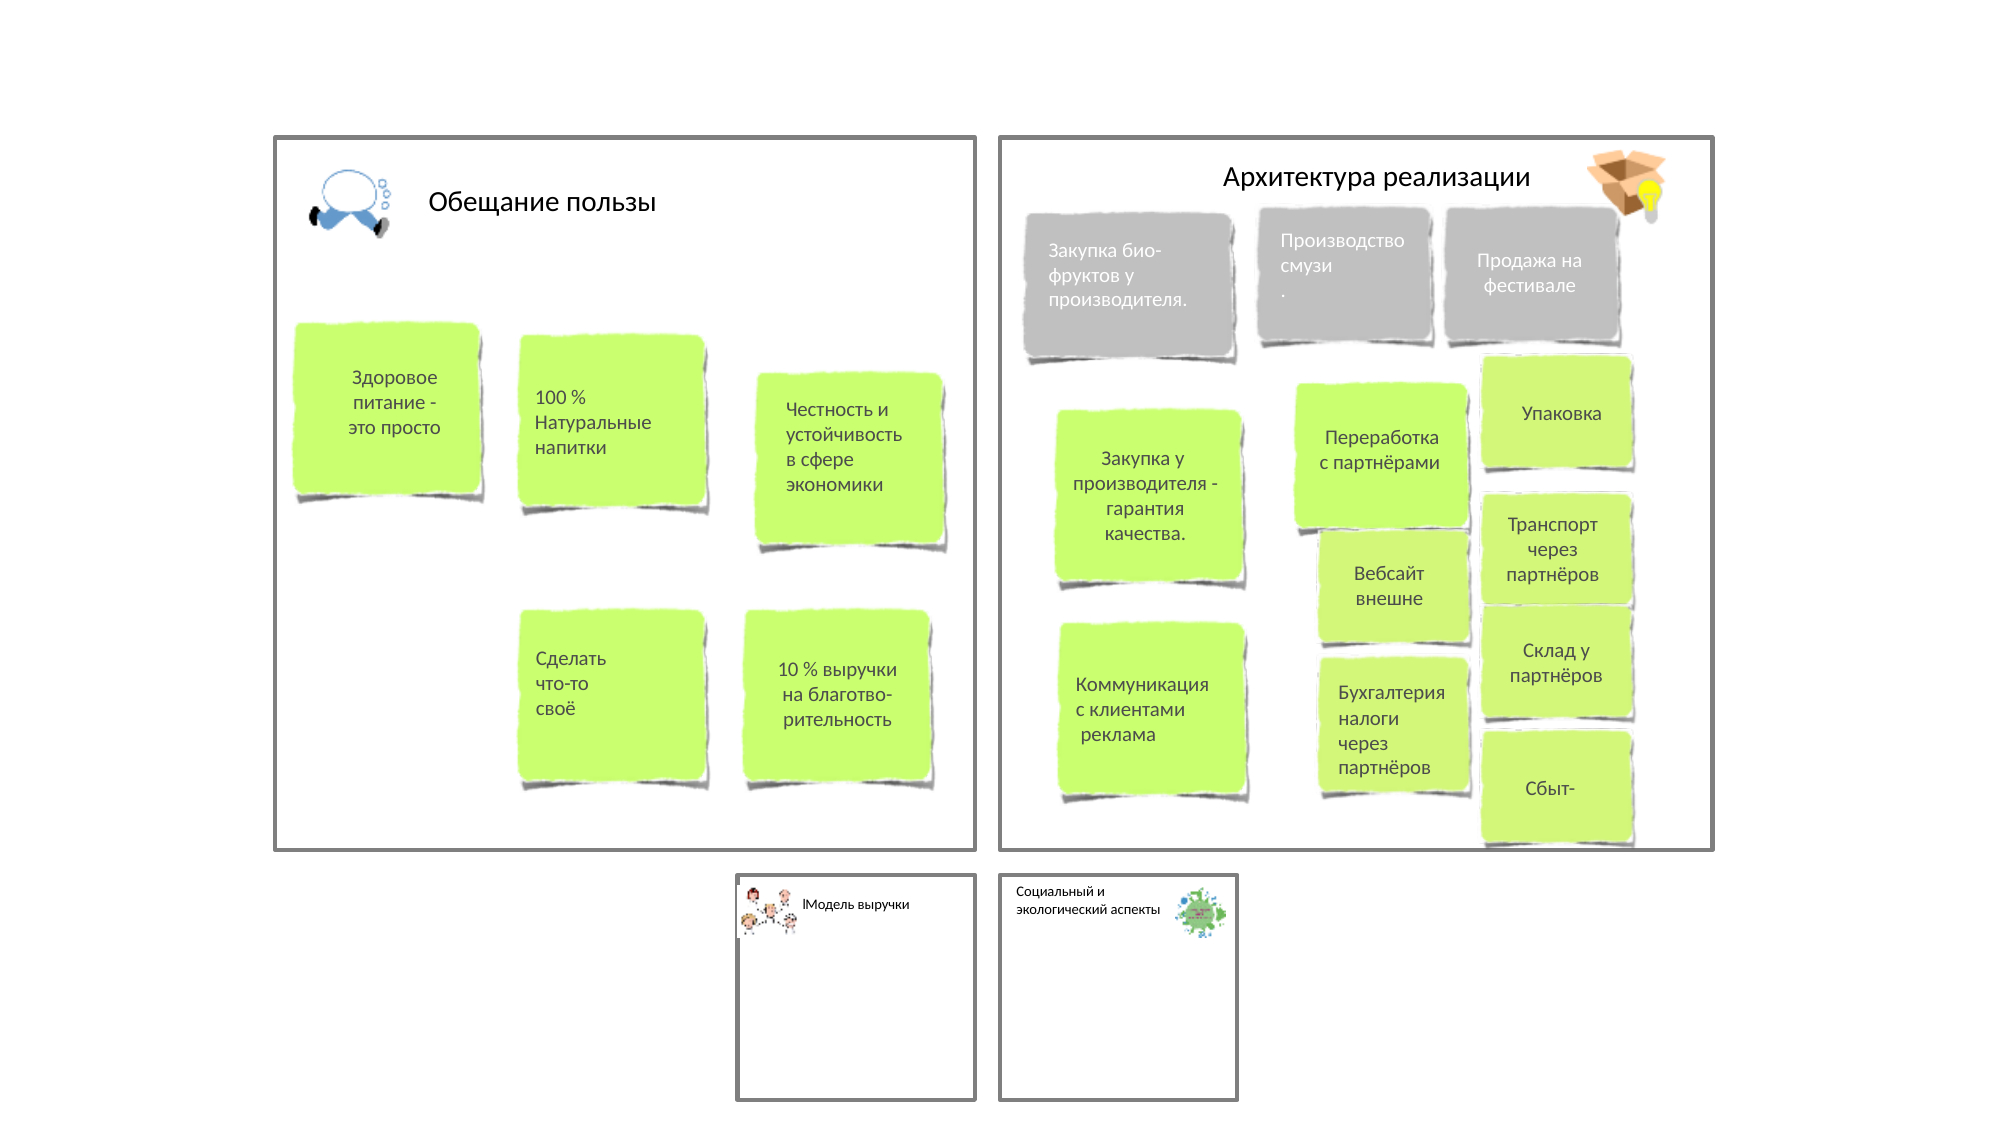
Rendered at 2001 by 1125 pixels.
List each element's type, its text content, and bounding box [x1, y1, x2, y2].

text_box l [800, 887, 821, 920]
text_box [1049, 612, 1253, 806]
picture [1587, 149, 1669, 229]
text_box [1312, 650, 1475, 801]
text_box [1437, 199, 1625, 350]
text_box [747, 362, 951, 556]
text_box [275, 137, 975, 850]
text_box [1475, 487, 1638, 599]
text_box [510, 599, 713, 793]
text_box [1474, 349, 1638, 476]
text_box [737, 874, 975, 1100]
text_box [999, 874, 1238, 1100]
text_box Обещание пользы [413, 174, 673, 225]
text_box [735, 599, 938, 793]
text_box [285, 312, 488, 506]
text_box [1475, 599, 1638, 724]
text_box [1047, 399, 1250, 593]
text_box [1249, 199, 1437, 350]
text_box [1015, 204, 1241, 367]
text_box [1474, 724, 1638, 851]
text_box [1312, 524, 1475, 650]
text_box [999, 137, 1713, 850]
picture [737, 885, 800, 938]
text_box Архитектура реализации [1208, 149, 1546, 200]
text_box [1287, 374, 1475, 538]
picture [1174, 887, 1226, 938]
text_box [510, 324, 713, 518]
picture [299, 162, 396, 245]
